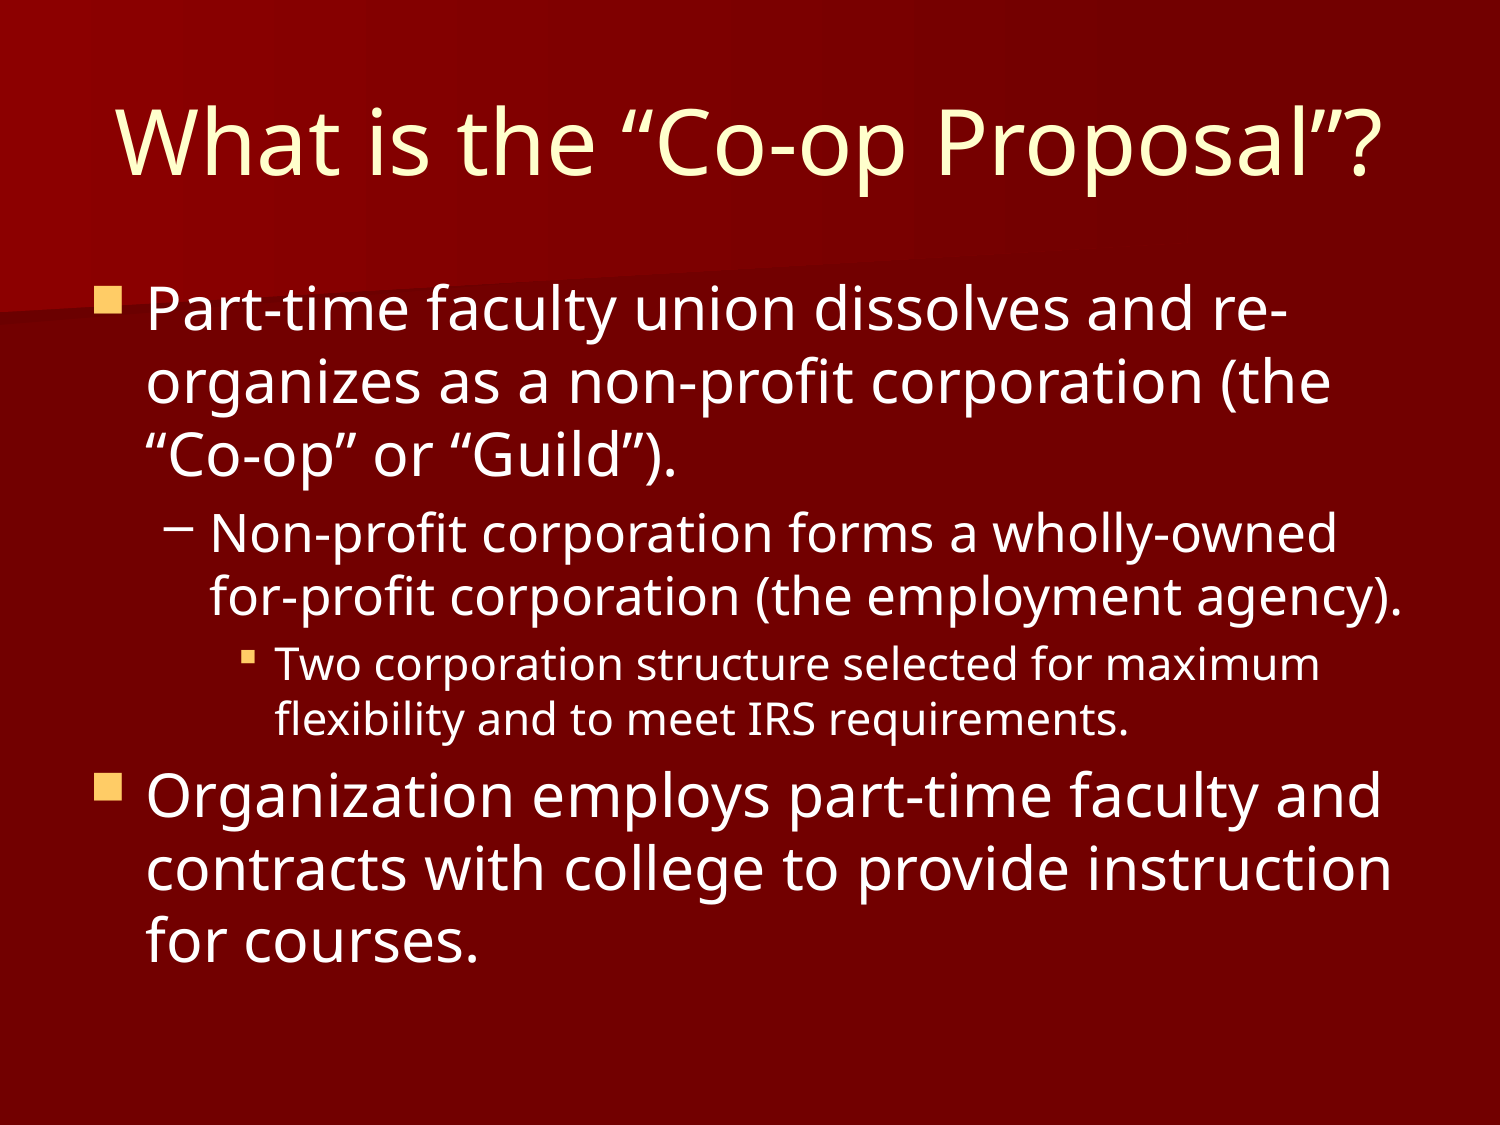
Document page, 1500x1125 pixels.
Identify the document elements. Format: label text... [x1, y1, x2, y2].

title What is the “Co-op Proposal”? [75, 45, 1425, 233]
list Part-time faculty union dissolves and re-organizes as a non-profit corporation (the “Co-op” or “Guild”). Non-profit corporation forms a wholly-owned for-profit corporation (the employment agency). Two corporation structure selected for maximum flexibility and to meet IRS requirements. Organization employs part-time faculty and contracts with college to provide instruction for courses. [75, 262, 1425, 1000]
